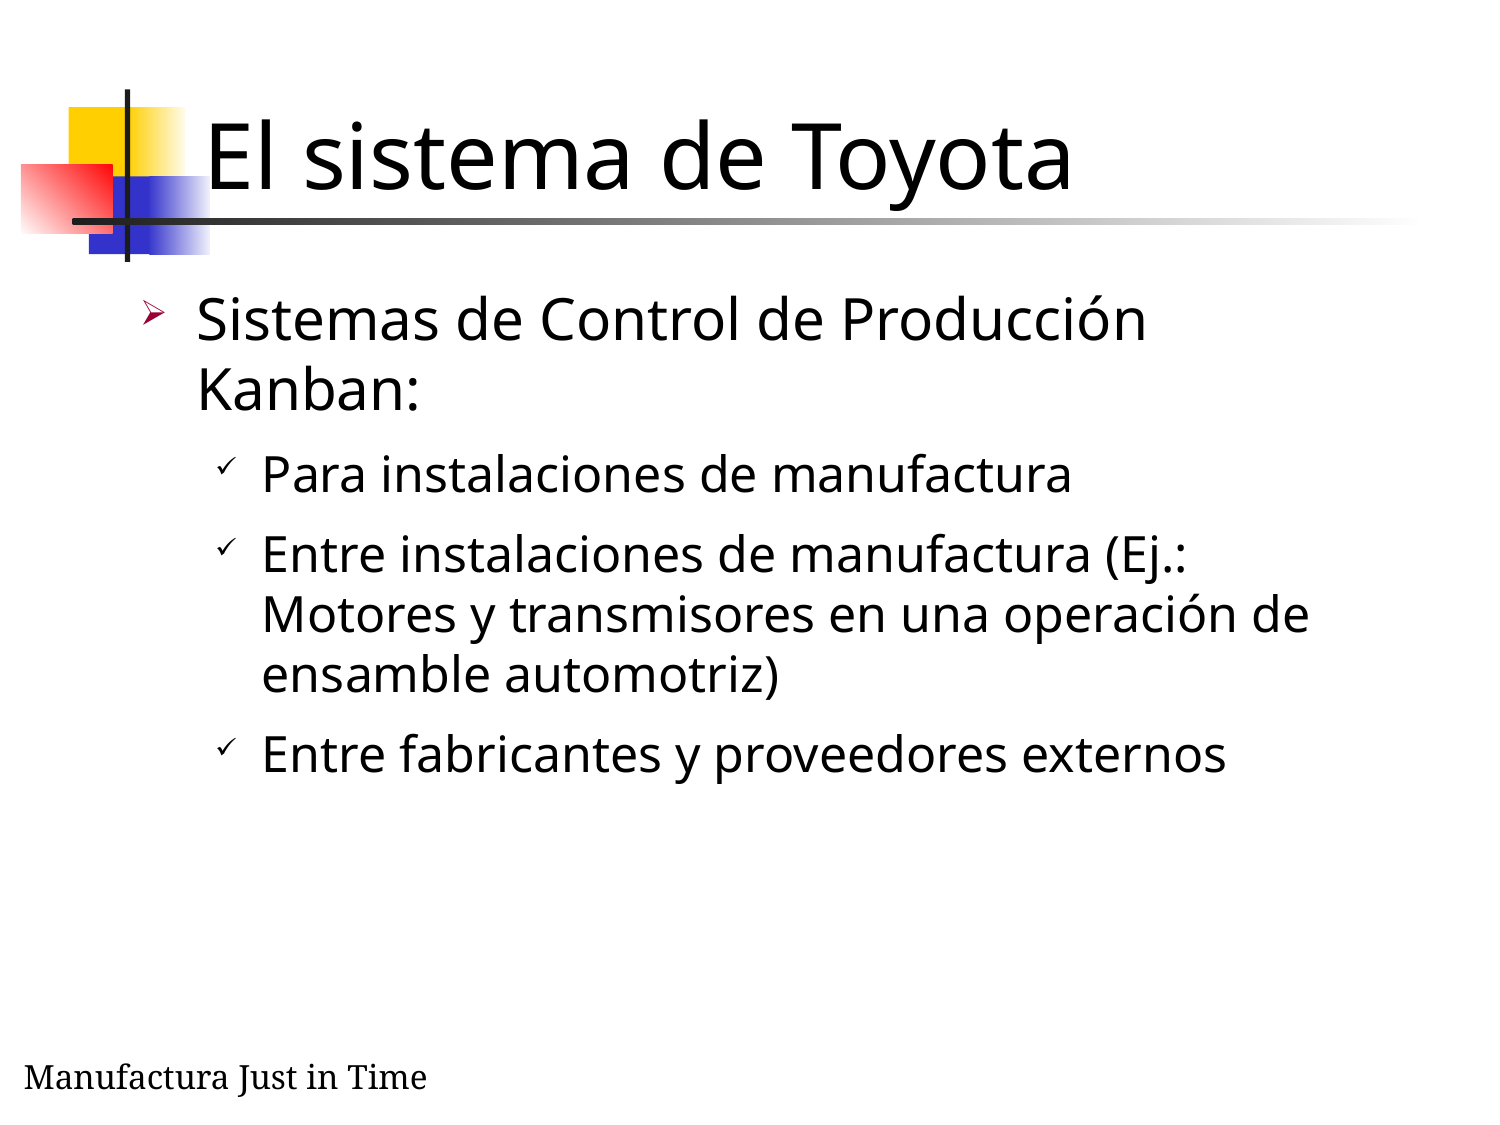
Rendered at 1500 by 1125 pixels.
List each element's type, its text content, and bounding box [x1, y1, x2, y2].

list Sistemas de Control de Producción Kanban: Para instalaciones de manufactura Entre instalaciones de manufactura (Ej.: Motores y transmisores en una operación de ensamble automotriz) Entre fabricantes y proveedores externos [124, 274, 1401, 1007]
title El sistema de Toyota [188, 27, 1468, 216]
